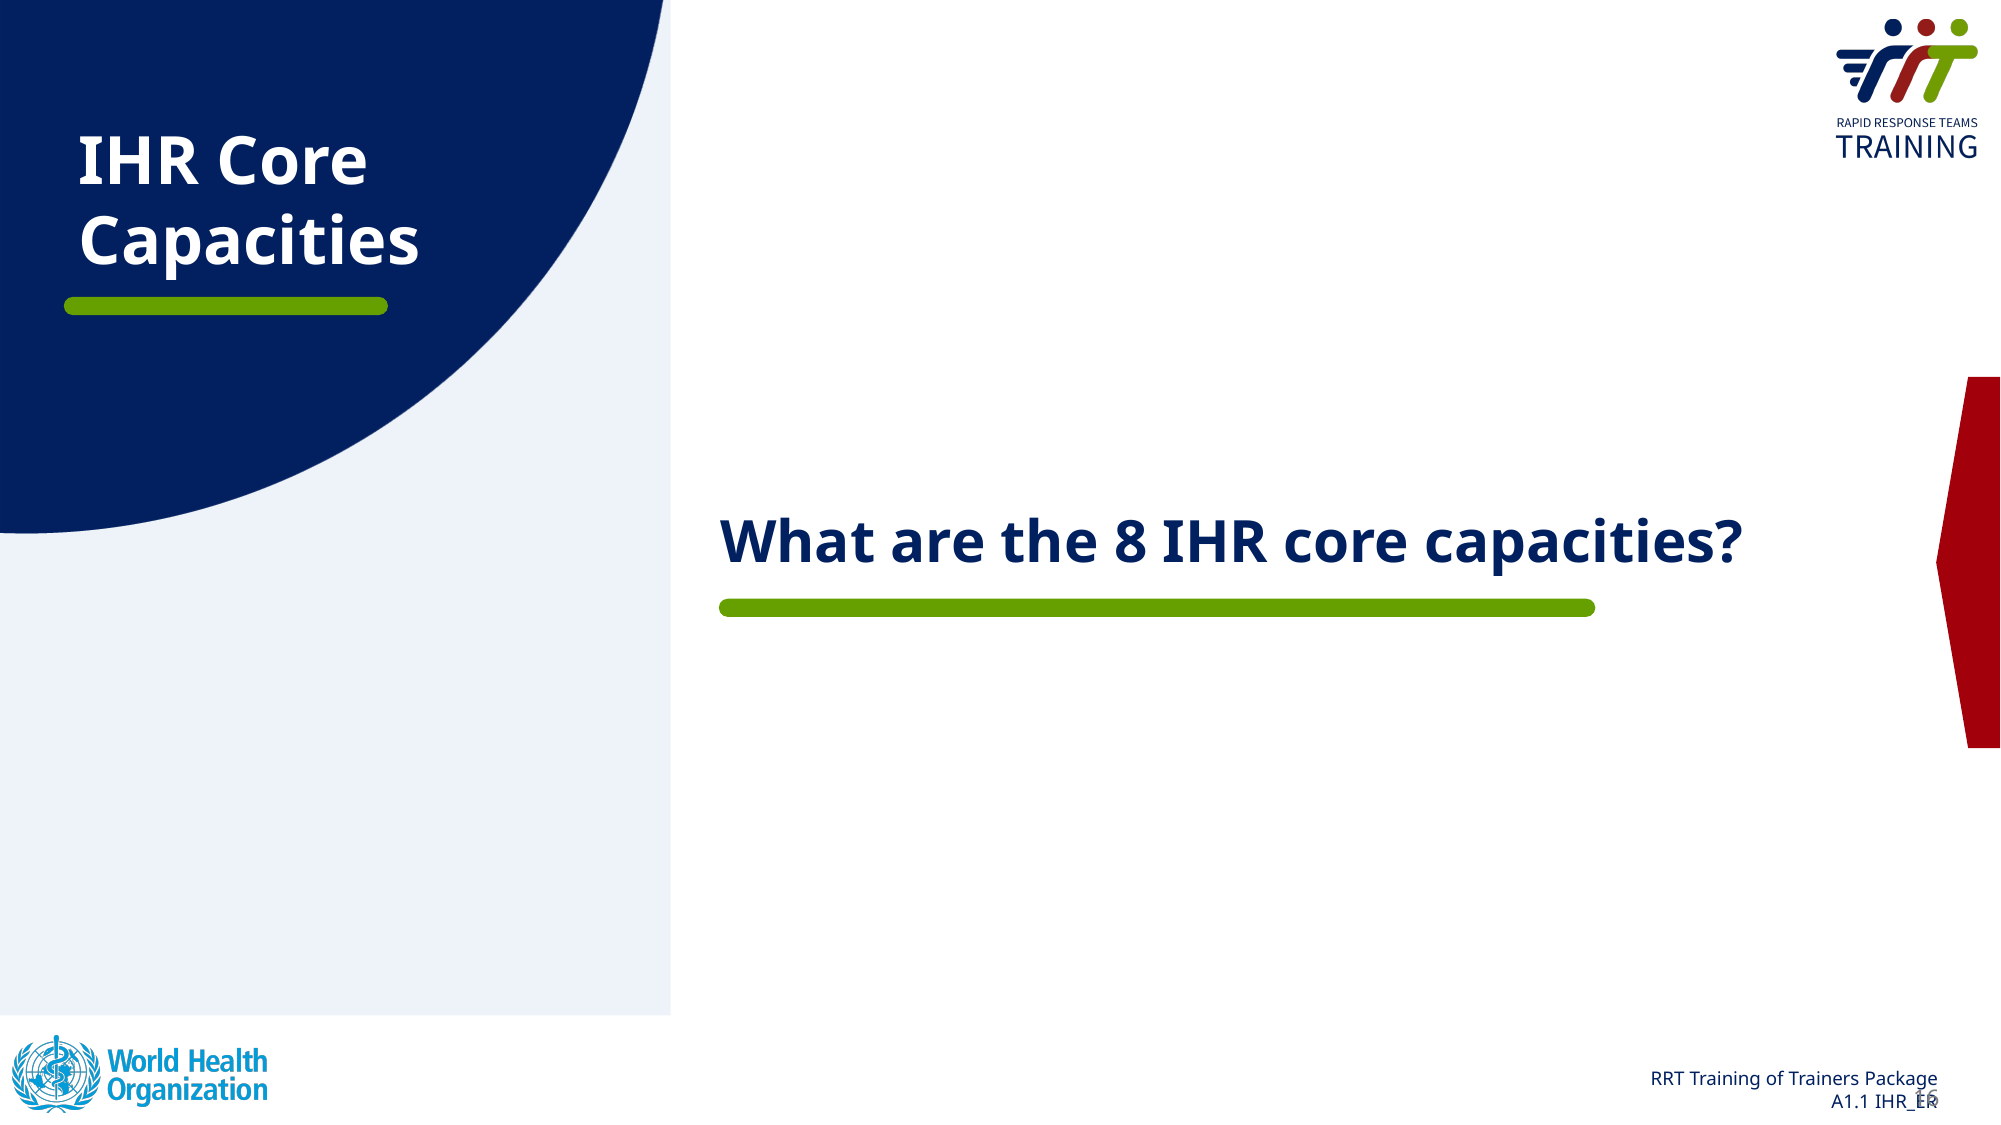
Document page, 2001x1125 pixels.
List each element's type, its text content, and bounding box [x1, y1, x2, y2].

picture [0, 0, 670, 538]
text_box [63, 296, 388, 316]
picture [58, 1050, 64, 1058]
text_box IHR Core Capacities [71, 110, 573, 285]
list What are the 8 IHR core capacities? [712, 158, 1949, 930]
picture [1835, 19, 1978, 167]
title [85, 42, 623, 361]
picture [12, 1083, 48, 1113]
picture [12, 1035, 267, 1113]
text_box [718, 598, 1596, 617]
